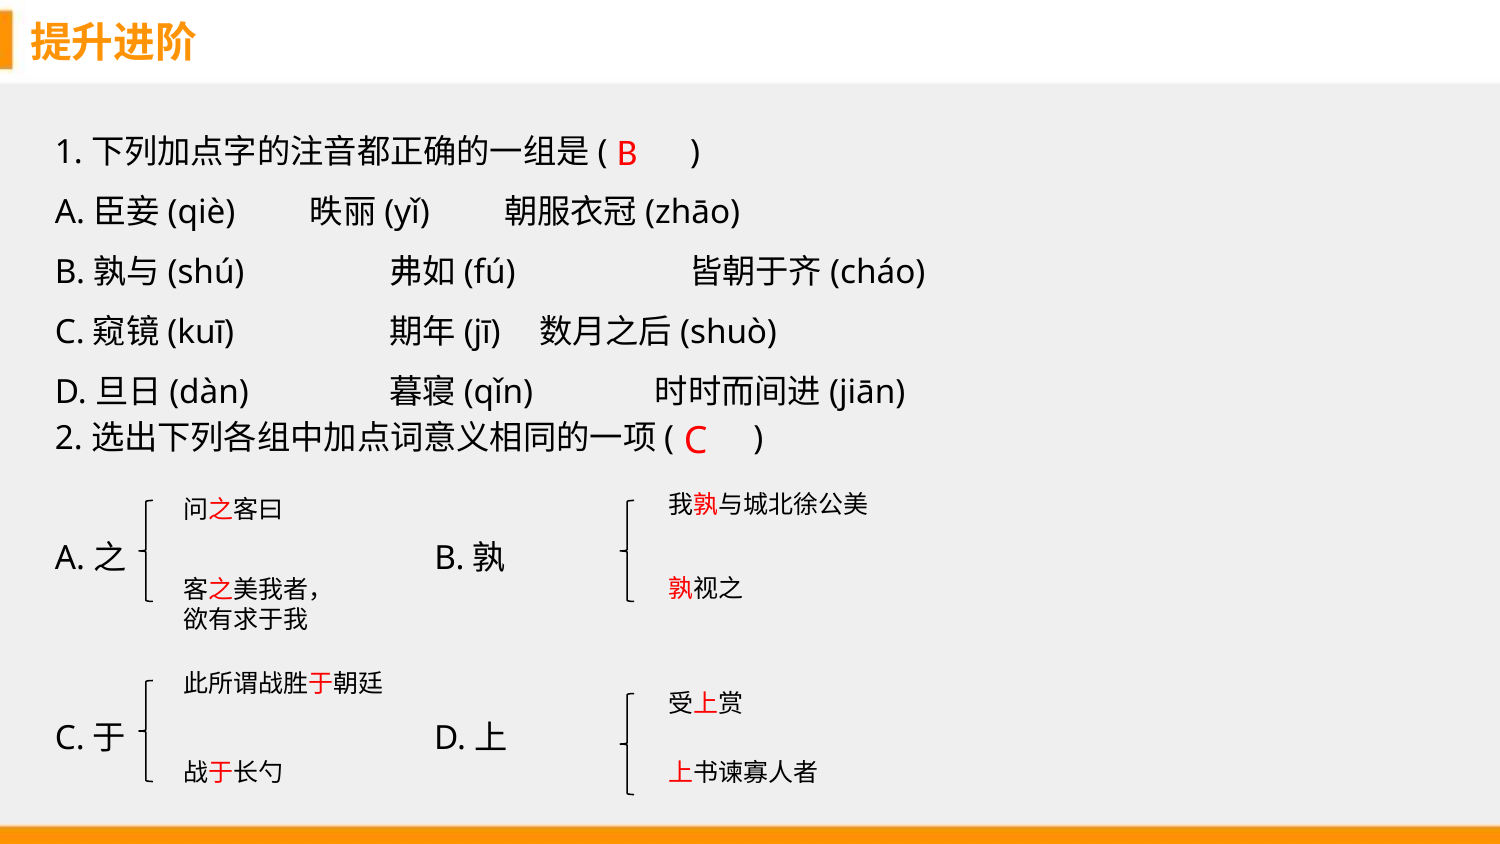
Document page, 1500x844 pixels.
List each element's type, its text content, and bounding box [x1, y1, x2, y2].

text_box 问之客曰 [168, 486, 361, 532]
text_box [619, 499, 635, 603]
text_box C [669, 409, 723, 469]
text_box [138, 679, 153, 783]
text_box 上书谏寡人者 [654, 749, 902, 794]
text_box [619, 692, 635, 796]
text_box 此所谓战胜于朝廷 [168, 660, 417, 705]
text_box 孰视之 [654, 565, 902, 611]
text_box 我孰与城北徐公美 [654, 481, 902, 527]
text_box 受上赏 [654, 680, 902, 726]
text_box 提升进阶 [15, 0, 239, 82]
text_box B [602, 120, 653, 181]
text_box 客之美我者，欲有求于我 [168, 565, 342, 641]
text_box 战于长勺 [168, 749, 417, 794]
text_box 1.下列加点字的注音都正确的一组是( ) A.臣妾(qiè) 昳丽(yǐ) 朝服衣冠(zhāo) B.孰与(shú) 弗如(fú) 皆朝于齐(cháo) C.窥镜(kuī) 期年(jī) 数月之后(shuò) D.旦日(dàn) 暮寝(qǐn) 时时而间进(jiān) [40, 103, 1006, 418]
text_box [138, 499, 153, 603]
picture [0, 0, 1500, 844]
text_box 2.选出下列各组中加点词意义相同的一项( ) A.之 B.孰 C.于 D.上 [40, 409, 973, 764]
